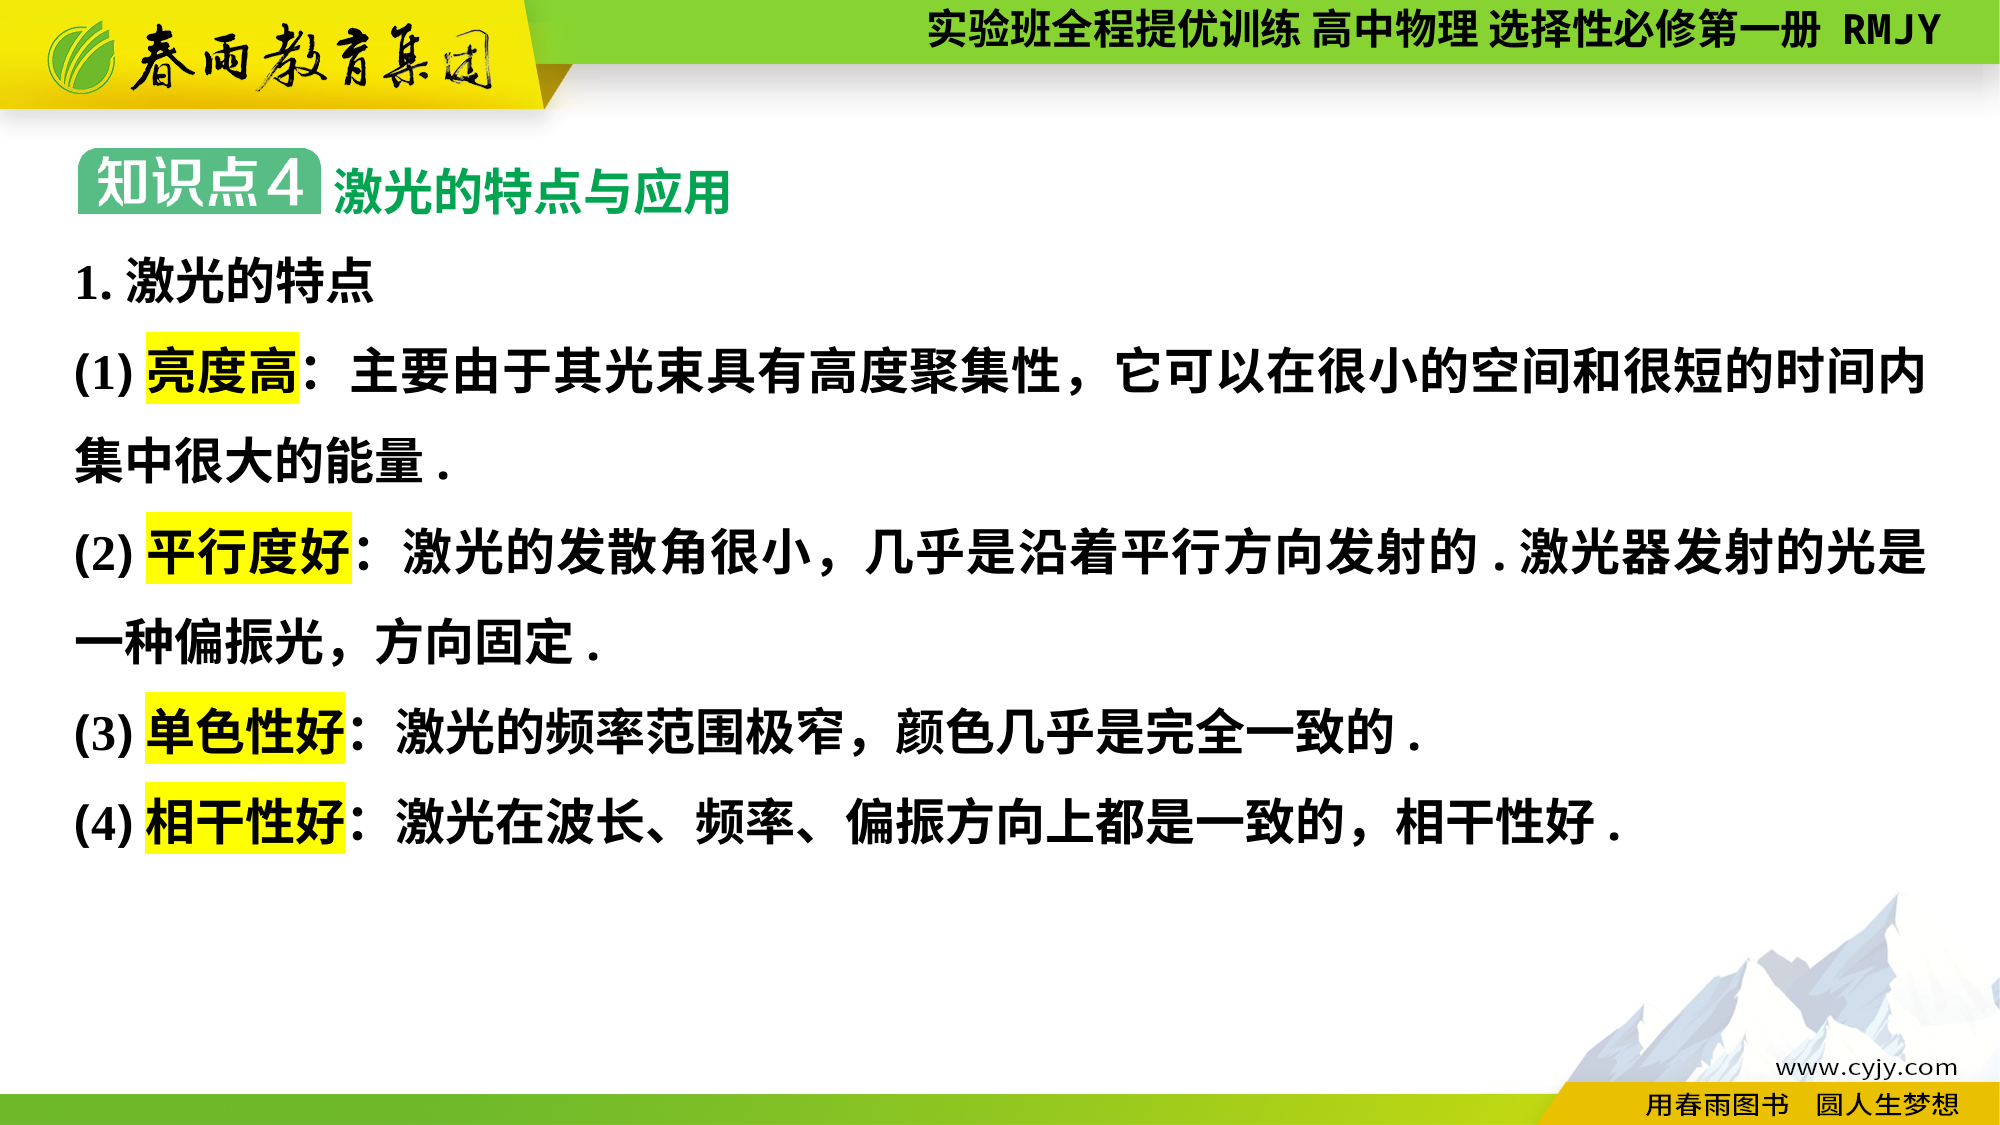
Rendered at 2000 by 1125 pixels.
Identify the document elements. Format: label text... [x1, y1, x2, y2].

picture [0, 0, 2000, 1125]
list 激光的特点与应用 1.激光的特点 (1)亮度高：主要由于其光束具有高度聚集性，它可以在很小的空间和很短的时间内集中很大的能量. (2)平行度好：激光的发散角很小，几乎是沿着平行方向发射的.激光器发射的光是一种偏振光，方向固定. (3)单色性好：激光的频率范围极窄，颜色几乎是完全一致的. (4)相干性好：激光在波长、频率、偏振方向上都是一致的，相干性好. [59, 122, 1944, 854]
